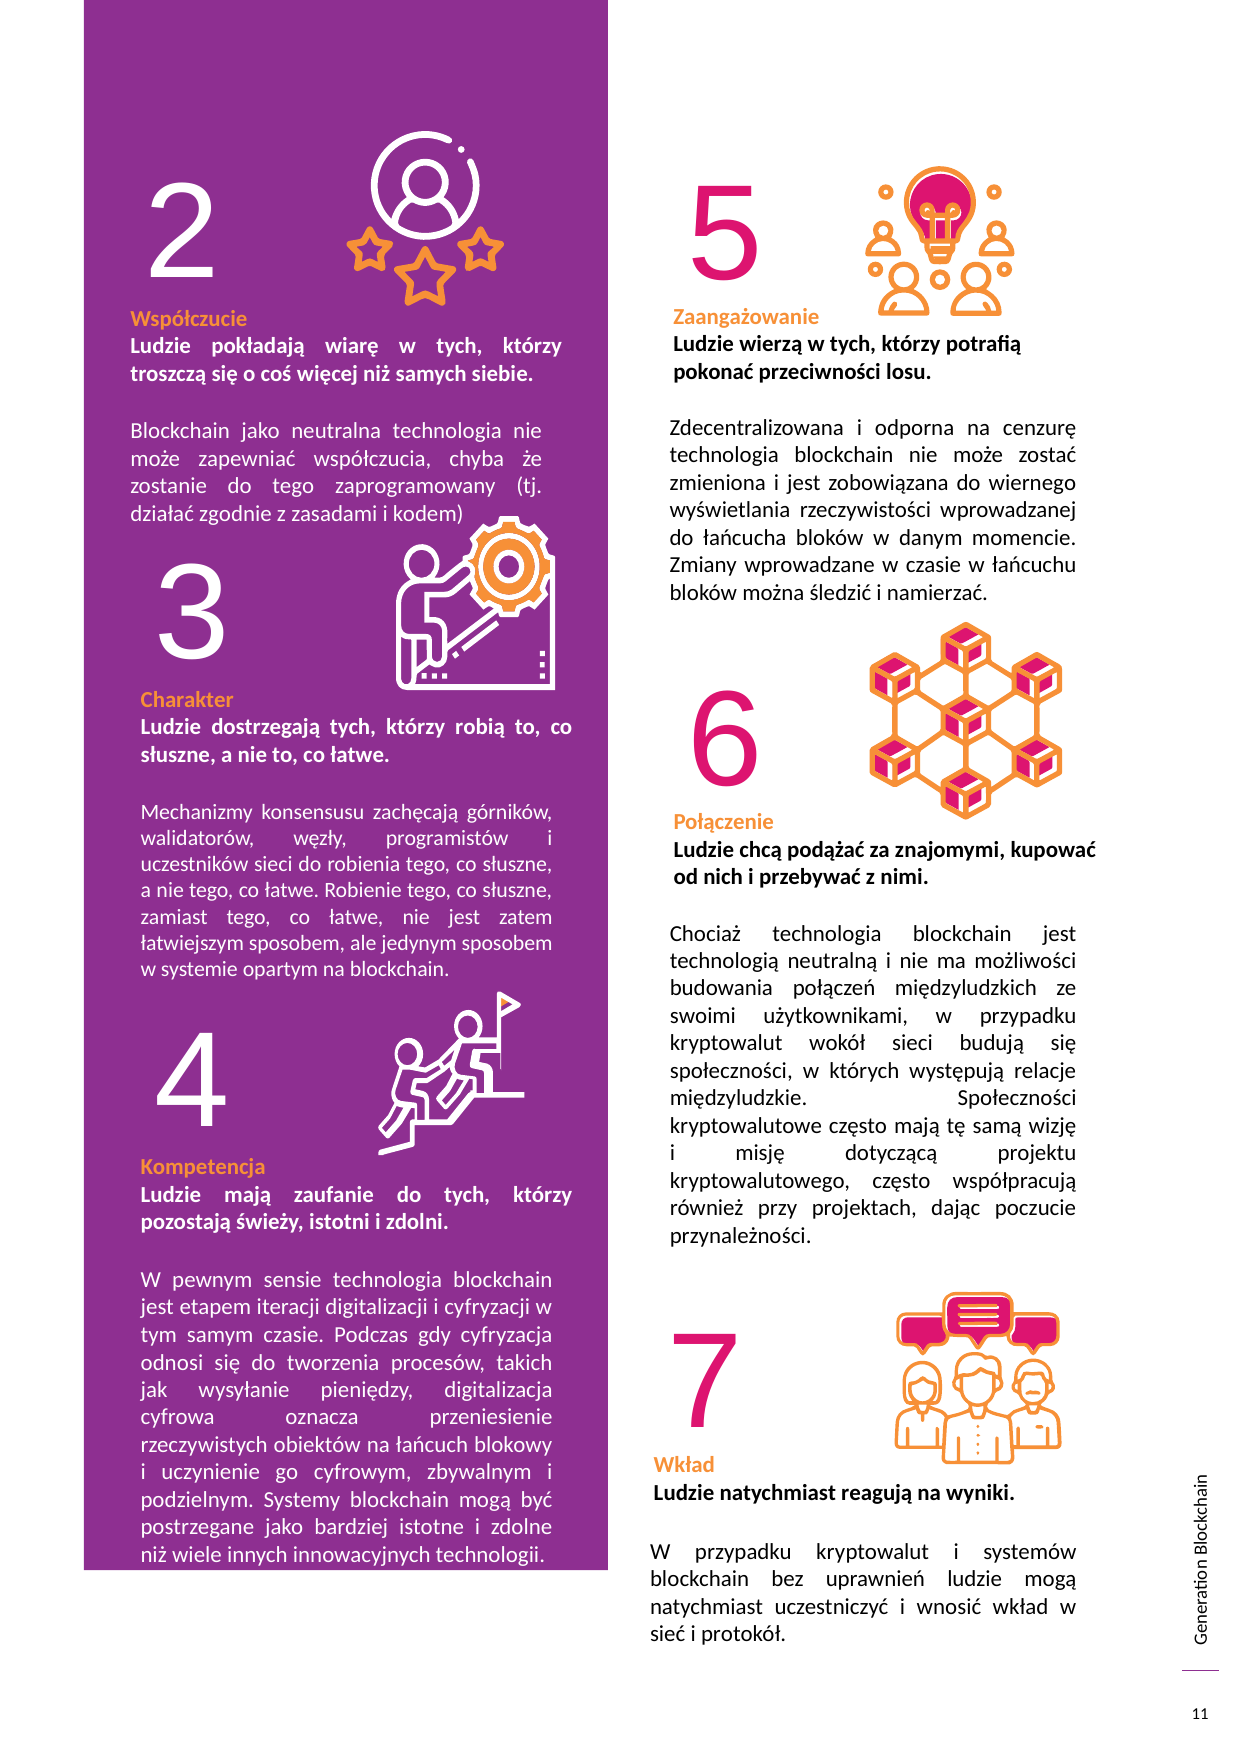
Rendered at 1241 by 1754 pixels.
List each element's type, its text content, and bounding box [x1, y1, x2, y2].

text_box 5 [672, 136, 781, 314]
text_box 7 [653, 1285, 761, 1463]
text_box 3 [140, 516, 248, 694]
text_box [865, 166, 1015, 316]
text_box W przypadku kryptowalut i systemów blockchain bez uprawnień ludzie mogą natychmiast uczestniczyć i wnosić wkład w sieć i protokół. [635, 1529, 1092, 1656]
text_box Zdecentralizowana i odporna na cenzurę technologia blockchain nie może zostać zmieniona i jest zobowiązana do wiernego wyświetlania rzeczywistości wprowadzanej do łańcucha bloków w danym momencie. Zmiany wprowadzane w czasie w łańcuchu bloków można śledzić i namierzać. [654, 405, 1092, 560]
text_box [378, 991, 525, 1156]
text_box Charakter Ludzie dostrzegają tych, którzy robią to, co słuszne, a nie to, co łatwe. [125, 677, 588, 781]
text_box 6 [673, 642, 781, 820]
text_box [869, 621, 1063, 820]
text_box W pewnym sensie technologia blockchain jest etapem iteracji digitalizacji i cyfryzacji w tym samym czasie. Podczas gdy cyfryzacja odnosi się do tworzenia procesów, takich jak wysyłanie pieniędzy, digitalizacja cyfrowa oznacza przeniesienie rzeczywistych obiektów na łańcuch blokowy i uczynienie go cyfrowym, zbywalnym i podzielnym. Systemy blockchain mogą być postrzegane jako bardziej istotne i zdolne niż wiele innych innowacyjnych technologii. [125, 1257, 568, 1361]
text_box Współczucie Ludzie pokładają wiarę w tych, którzy troszczą się o coś więcej niż samych siebie. [115, 295, 578, 399]
text_box Mechanizmy konsensusu zachęcają górników, walidatorów, węzły, programistów i uczestników sieci do robienia tego, co słuszne, a nie tego, co łatwe. Robienie tego, co słuszne, zamiast tego, co łatwe, nie jest zatem łatwiejszym sposobem, ale jedynym sposobem w systemie opartym na blockchain. [125, 789, 568, 893]
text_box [346, 131, 505, 306]
text_box Chociaż technologia blockchain jest technologią neutralną i nie ma możliwości budowania połączeń międzyludzkich ze swoimi użytkownikami, w przypadku kryptowalut wokół sieci budują się społeczności, w których występują relacje międzyludzkie. Społeczności kryptowalutowe często mają tę samą wizję i misję dotyczącą projektu kryptowalutowego, często współpracują również przy projektach, dając poczucie przynależności. [655, 910, 1092, 1226]
text_box Zaangażowanie Ludzie wierzą w tych, którzy potrafią pokonać przeciwności losu. [658, 293, 1121, 397]
text_box Blockchain jako neutralna technologia nie może zapewniać współczucia, chyba że zostanie do tego zaprogramowany (tj. działać zgodnie z zasadami i kodem) [115, 408, 558, 512]
text_box 4 [140, 983, 248, 1161]
text_box Połączenie Ludzie chcą podążać za znajomymi, kupować od nich i przebywać z nimi. [658, 799, 1121, 903]
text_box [395, 516, 556, 690]
text_box Wkład Ludzie natychmiast reagują na wyniki. [639, 1442, 1101, 1546]
text_box Kompetencja Ludzie mają zaufanie do tych, którzy pozostają świeży, istotni i zdolni. [125, 1144, 588, 1248]
text_box 2 [129, 134, 238, 313]
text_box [894, 1291, 1062, 1465]
slide_number 11 [1169, 1674, 1231, 1751]
